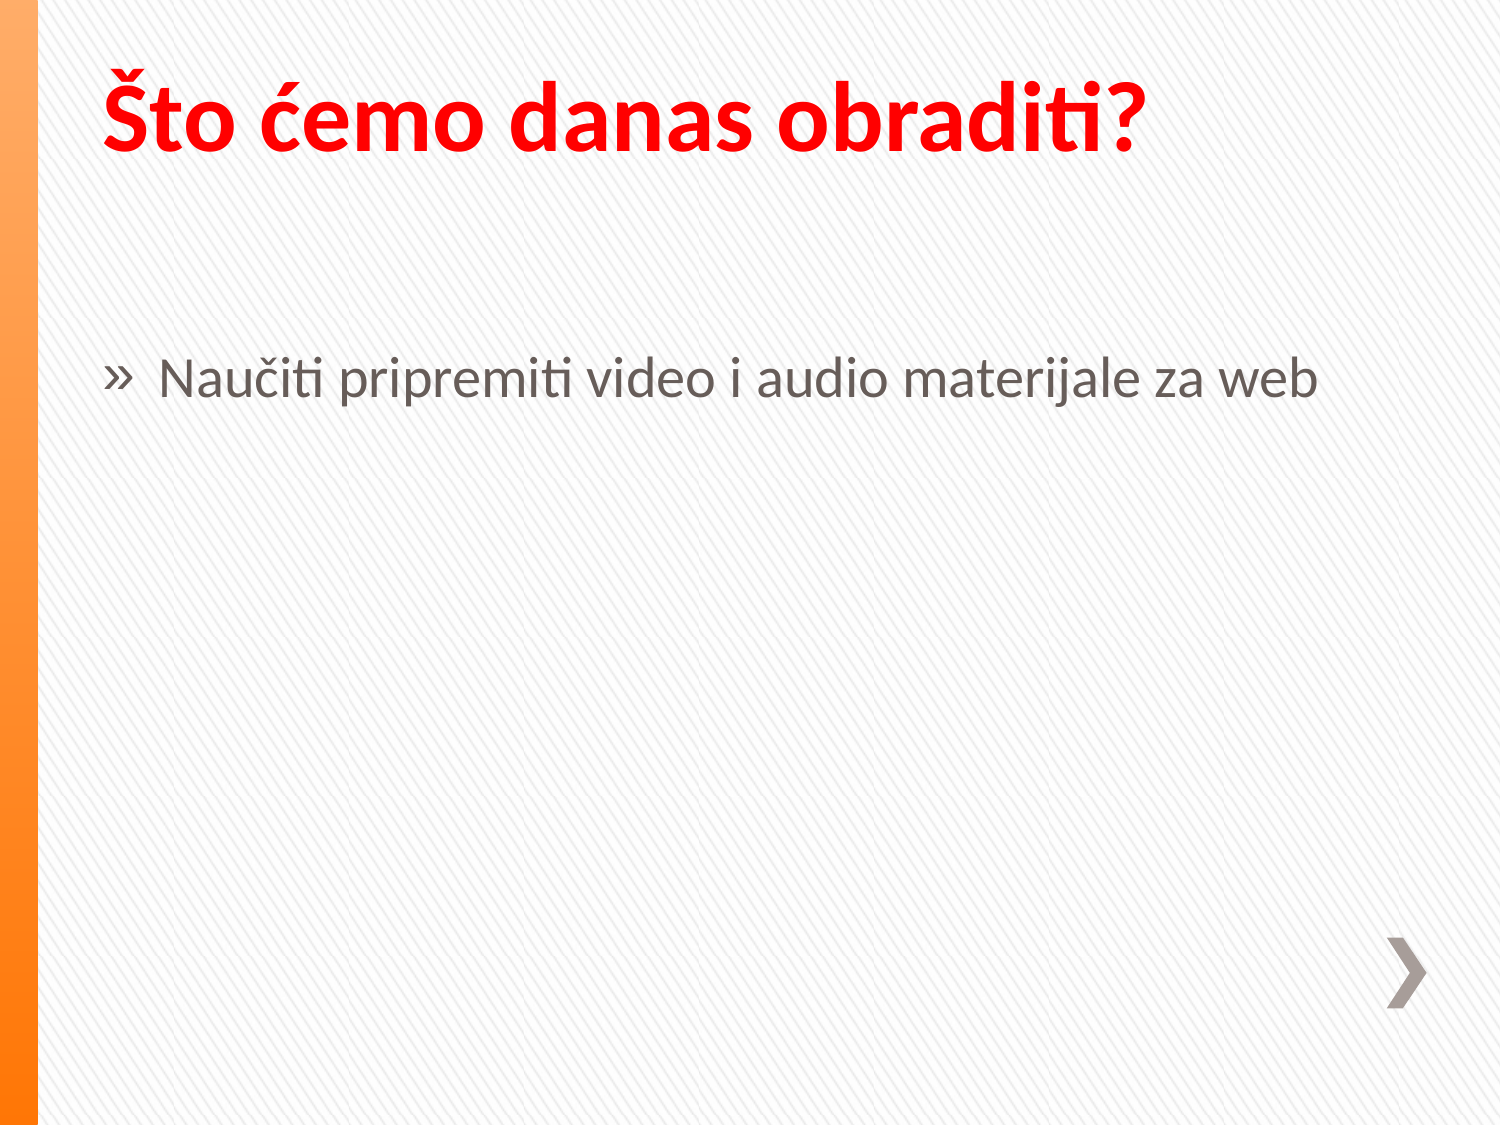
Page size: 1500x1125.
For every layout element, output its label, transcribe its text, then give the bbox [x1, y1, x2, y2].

text_box Što ćemo danas obraditi? [87, 43, 1438, 225]
text_box Naučiti pripremiti video i audio materijale za web [87, 249, 1438, 1013]
